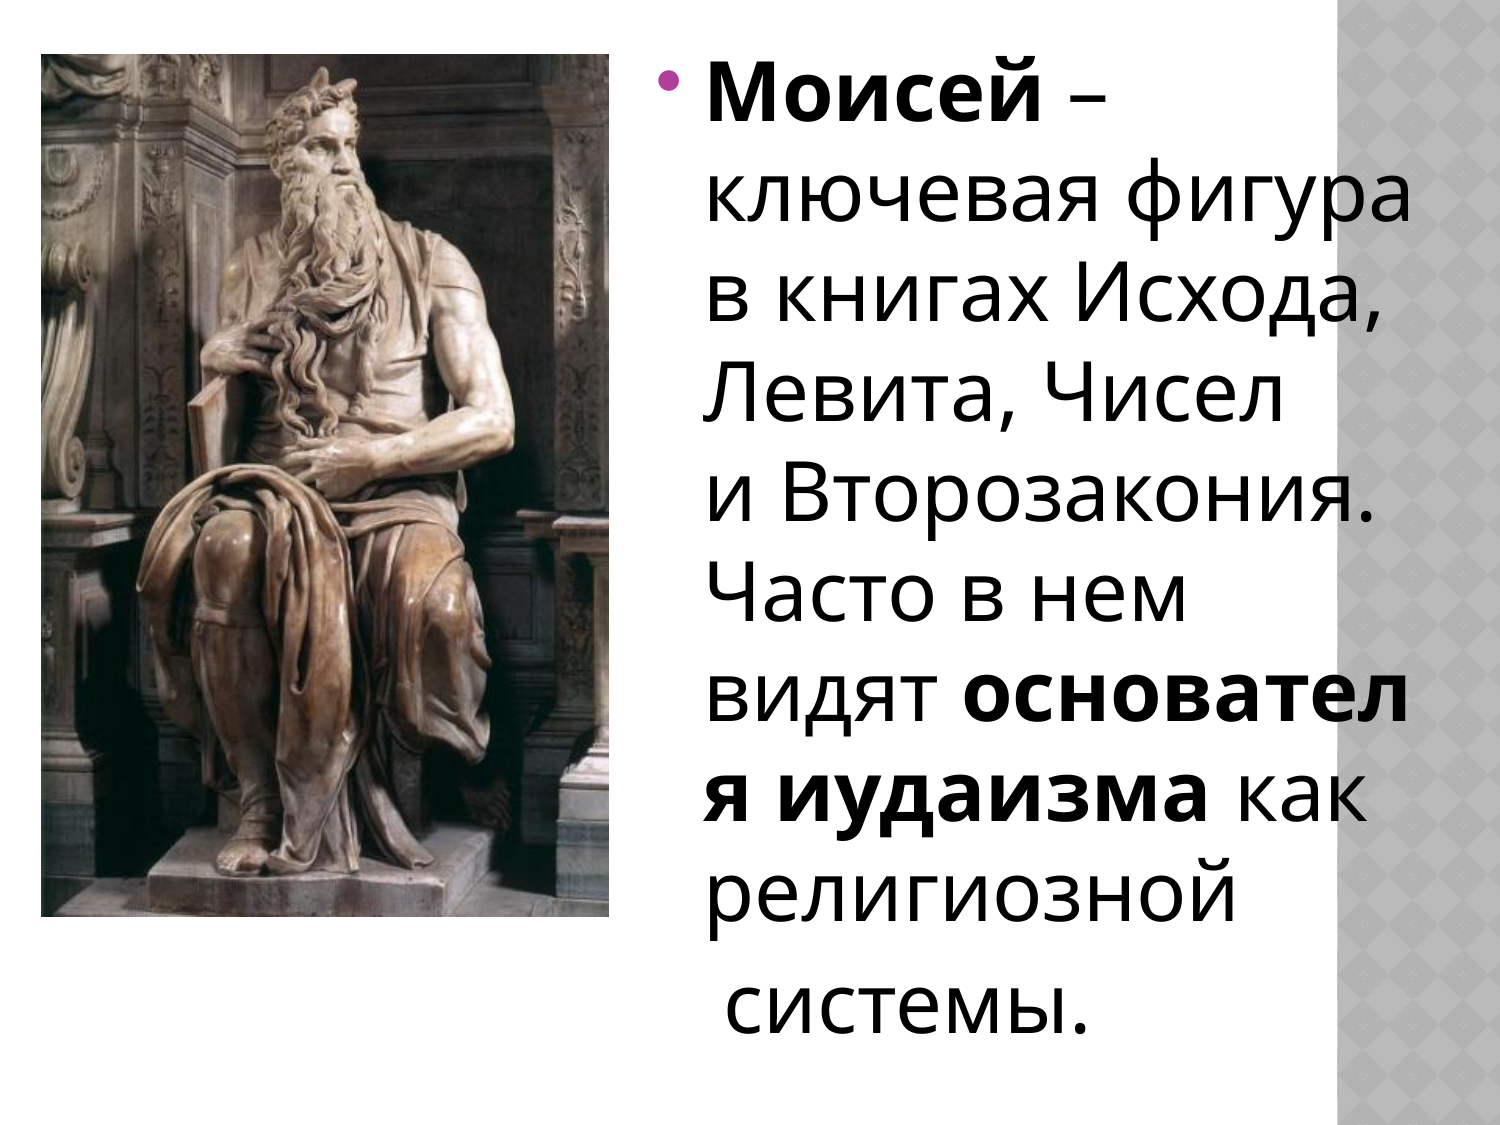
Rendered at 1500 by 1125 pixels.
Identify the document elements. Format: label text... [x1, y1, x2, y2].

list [40, 54, 609, 918]
list Моисей – ключевая фигура в книгах Исхода, Левита, Чисел и Второзакония. Часто в нем видят основателя иудаизма как религиозной системы. [643, 30, 1475, 1059]
